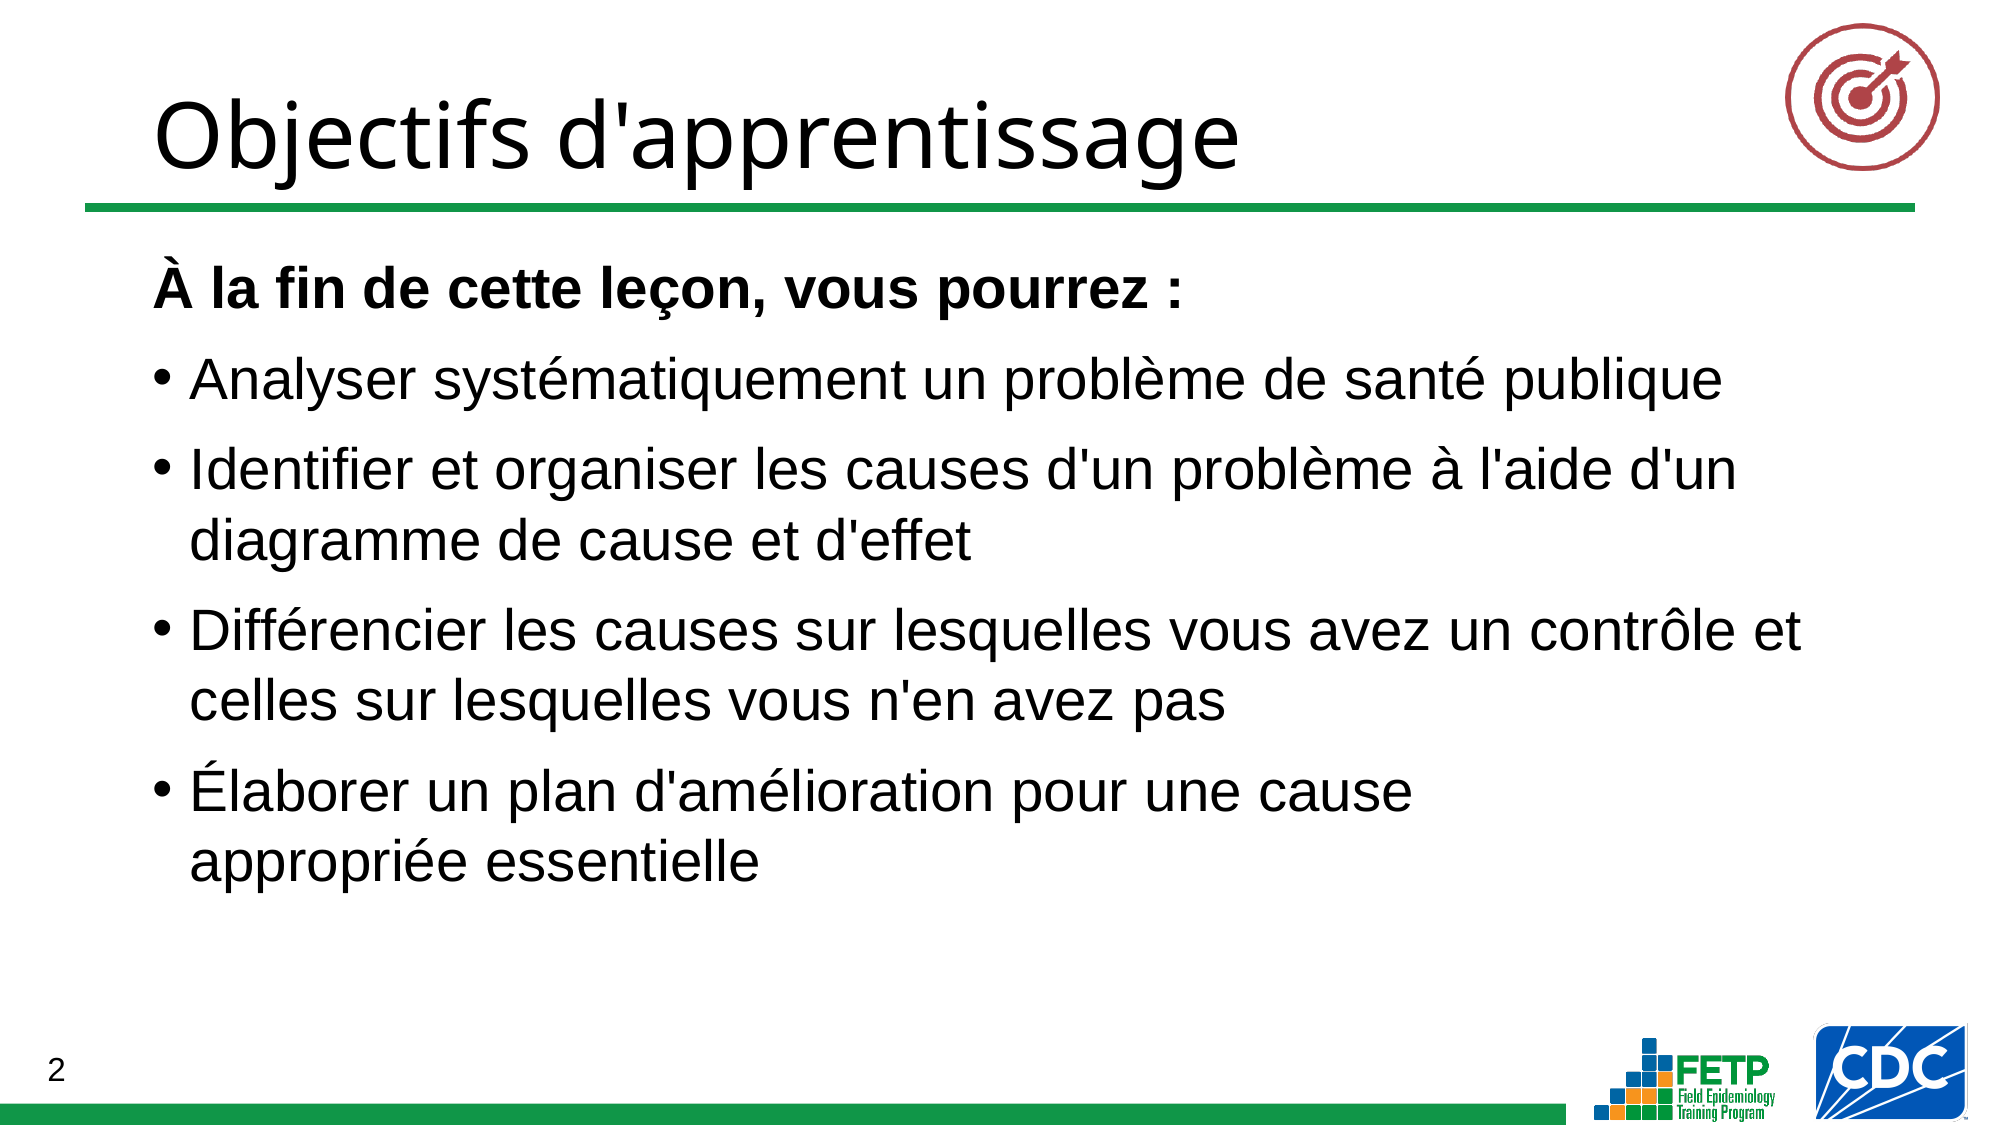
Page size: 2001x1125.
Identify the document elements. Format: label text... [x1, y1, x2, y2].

picture [1594, 1038, 1775, 1122]
picture [1785, 23, 1940, 171]
picture [1813, 1023, 1968, 1122]
list À la fin de cette leçon, vous pourrez : Analyser systématiquement un problème de santé publique Identifier et organiser les causes d'un problème à l'aide d'un diagramme de cause et d'effet Différencier les causes sur lesquelles vous avez un contrôle et celles sur lesquelles vous n'en avez pas Élaborer un plan d'amélioration pour une cause appropriée essentielle [137, 242, 1863, 1004]
